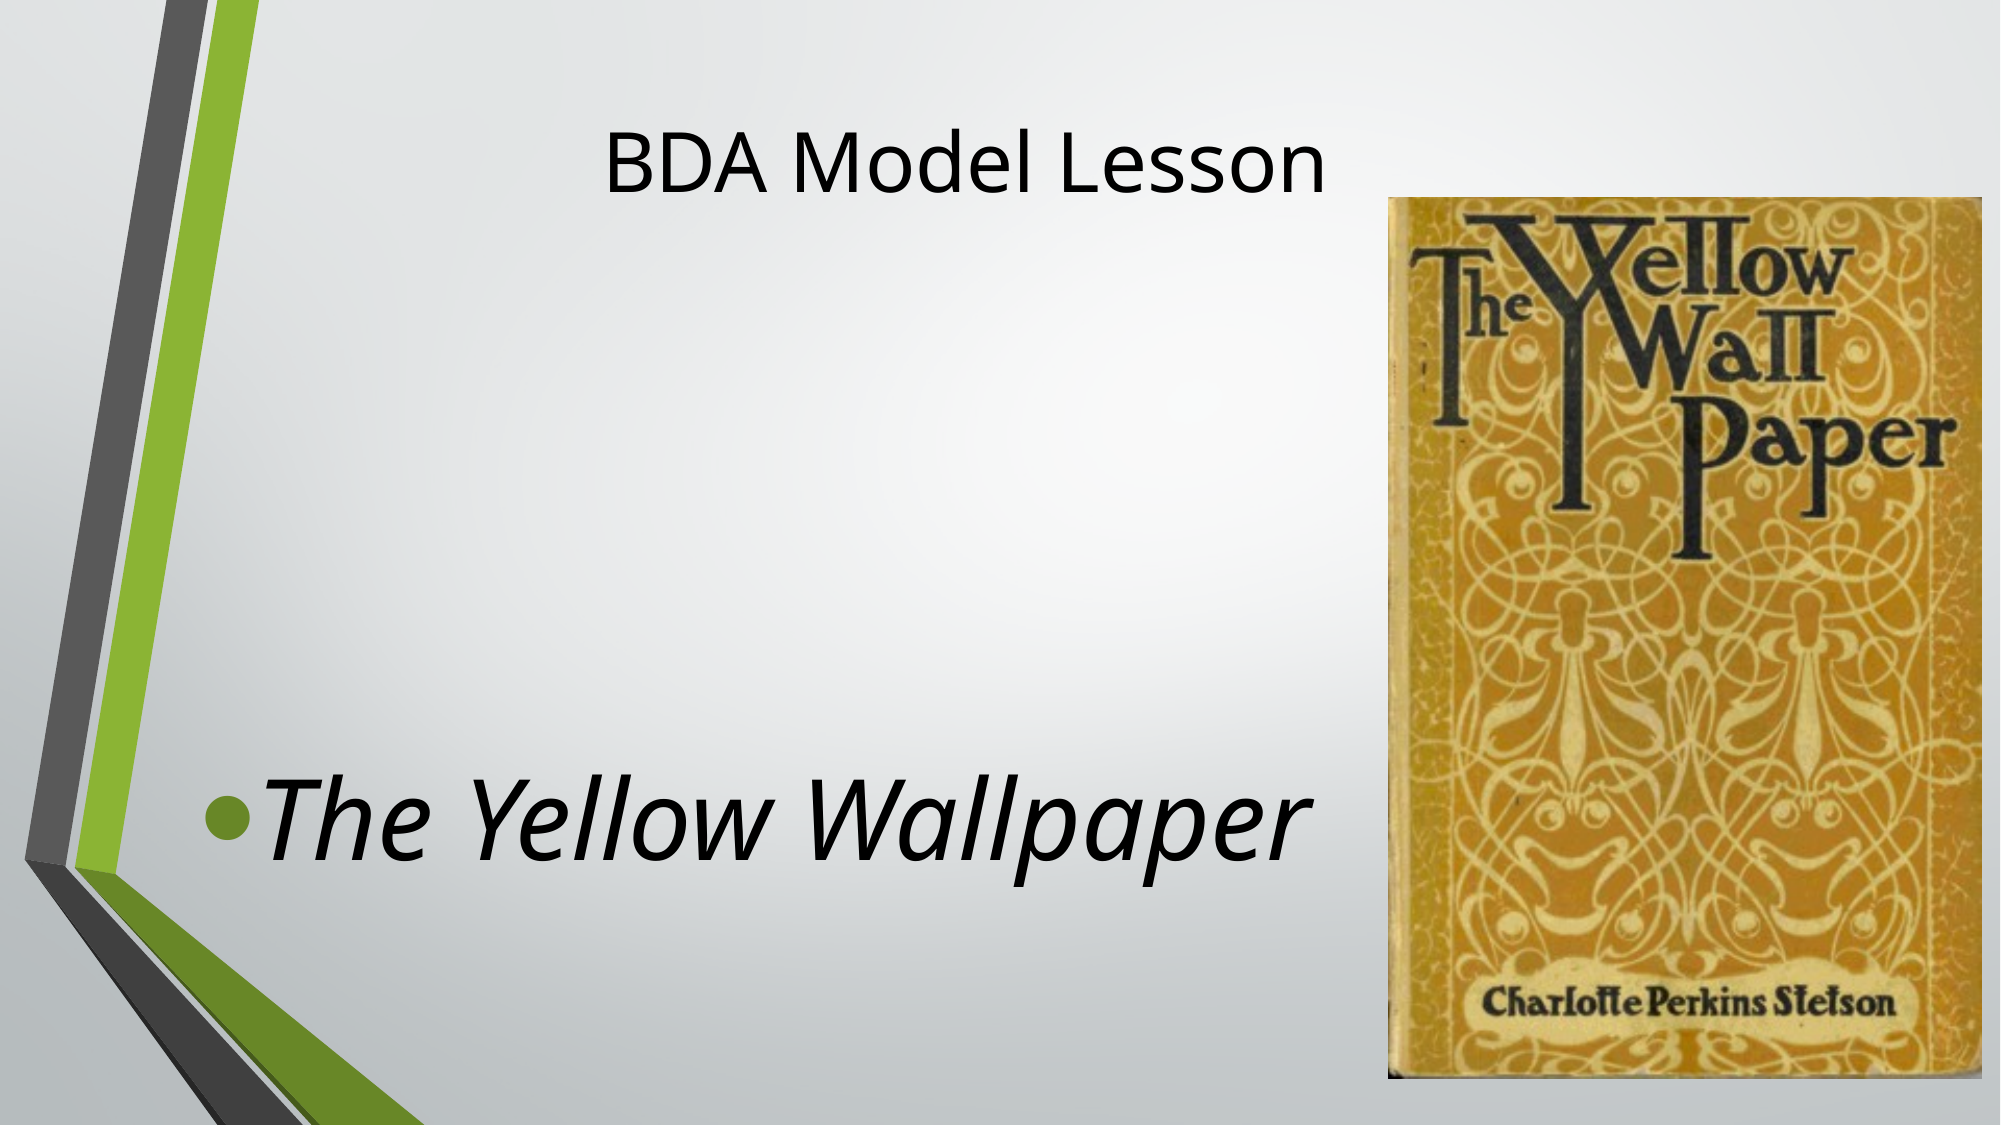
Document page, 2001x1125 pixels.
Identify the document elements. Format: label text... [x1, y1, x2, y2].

picture [1387, 197, 1982, 1080]
list The Yellow Wallpaper [184, 638, 1387, 994]
title BDA Model Lesson [144, 15, 1788, 304]
